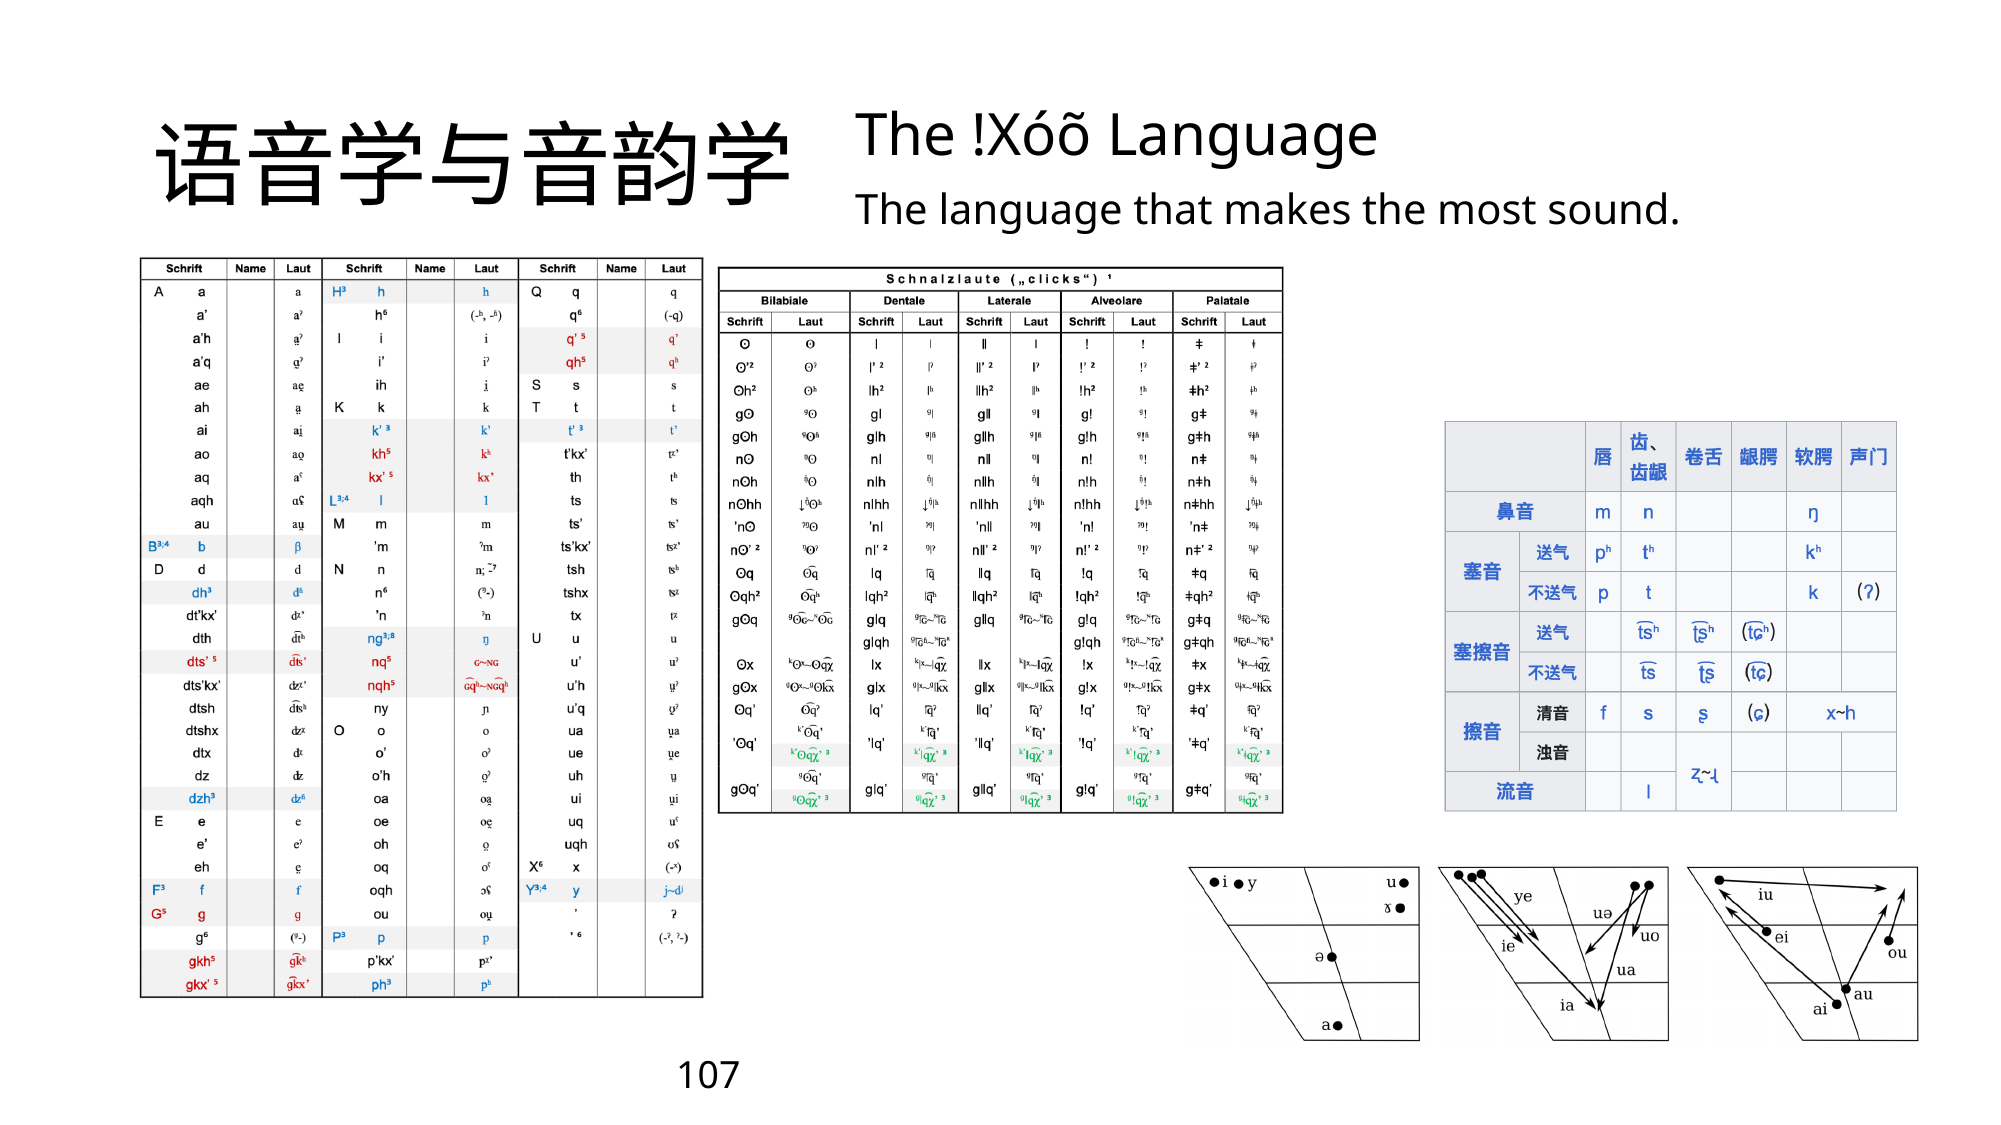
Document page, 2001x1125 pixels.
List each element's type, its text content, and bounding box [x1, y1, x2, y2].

text_box 107 [661, 1044, 756, 1104]
title 语音学与音韵学 [137, 59, 1863, 278]
picture [1434, 411, 1902, 815]
list The ǃXóõ Language The language that makes the most sound. [840, 97, 1863, 263]
picture [714, 262, 1286, 815]
picture [1177, 856, 1922, 1048]
picture [137, 256, 709, 1000]
